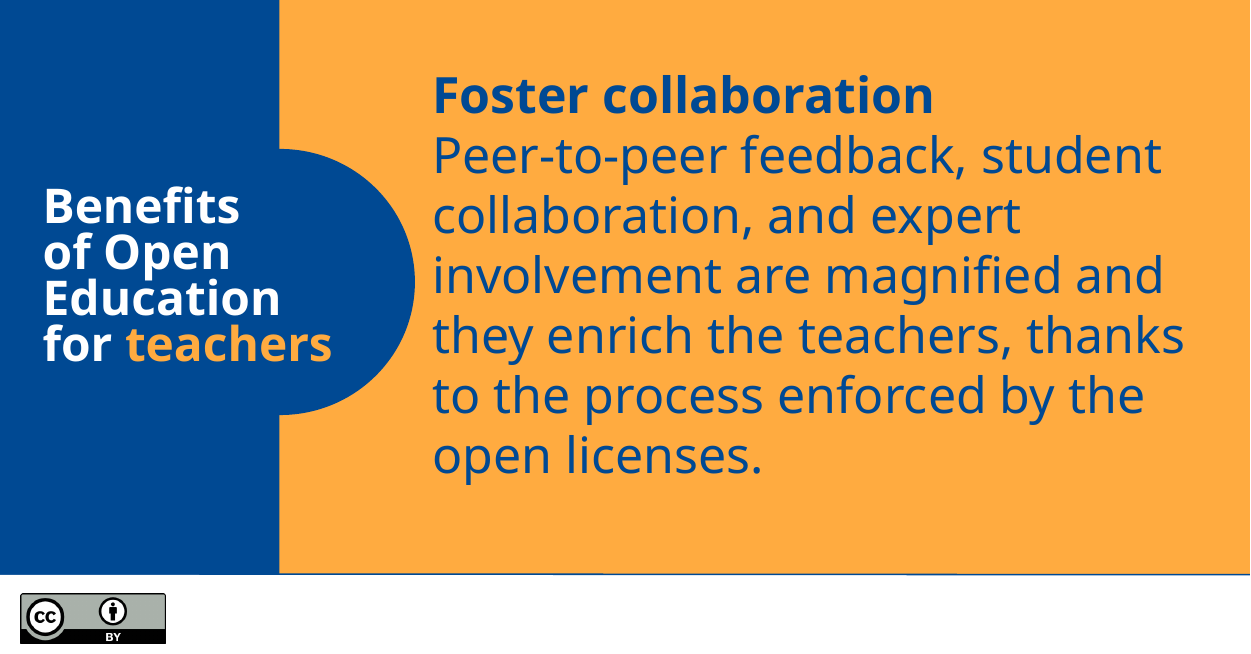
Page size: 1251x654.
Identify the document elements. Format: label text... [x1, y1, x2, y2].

text_box [368, 181, 415, 383]
picture [20, 592, 166, 645]
text_box [196, 386, 365, 416]
text_box Benefits of Open Education for teachers [27, 171, 368, 386]
text_box [206, 148, 355, 171]
text_box [0, 0, 280, 573]
text_box Foster collaboration Peer-to-peer feedback, student collaboration, and expert involvement are magnified and they enrich the teachers, thanks to the process enforced by the open licenses. [417, 48, 1250, 499]
text_box [0, 582, 1250, 654]
